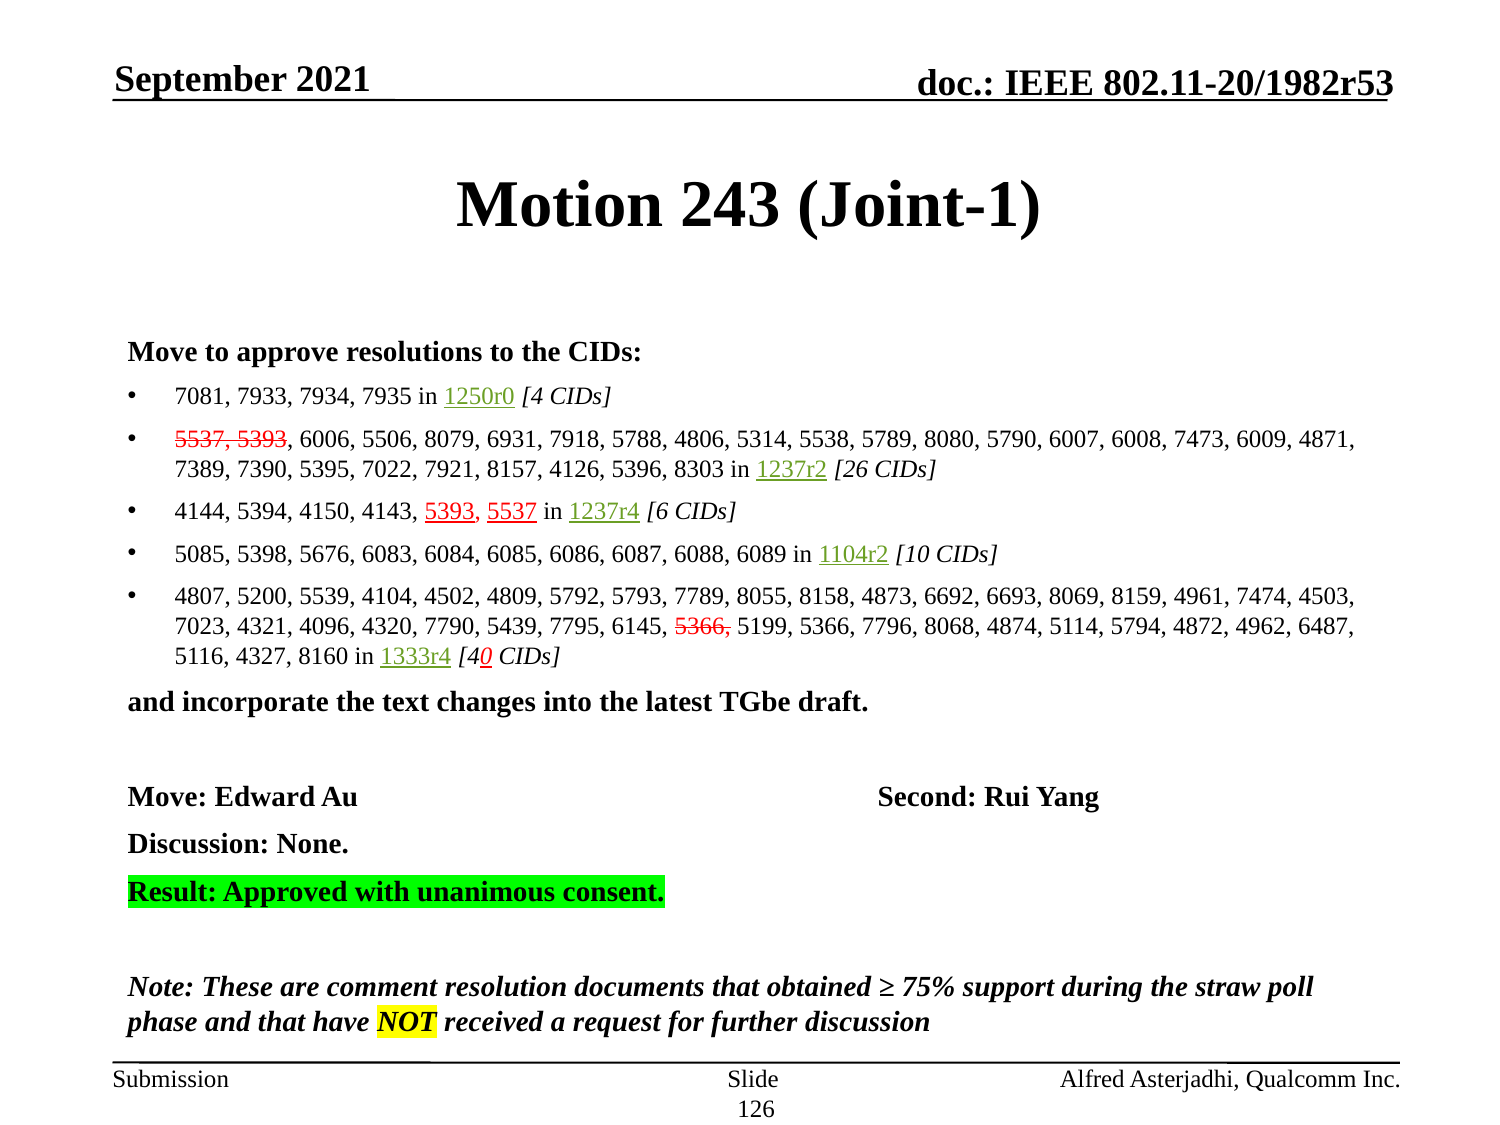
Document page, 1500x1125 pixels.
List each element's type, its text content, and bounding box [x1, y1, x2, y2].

footer Alfred Asterjadhi, Qualcomm Inc. [878, 1061, 1402, 1093]
title Motion 243 (Joint-1) [112, 112, 1388, 288]
slide_number Slide 126 [712, 1061, 800, 1123]
list Move to approve resolutions to the CIDs: 7081, 7933, 7934, 7935 in 1250r0 [4 CIDs] 5537, 5393, 6006, 5506, 8079, 6931, 7918, 5788, 4806, 5314, 5538, 5789, 8080, 5790, 6007, 6008, 7473, 6009, 4871, 7389, 7390, 5395, 7022, 7921, 8157, 4126, 5396, 8303 in 1237r2 [26 CIDs] 4144, 5394, 4150, 4143, 5393, 5537 in 1237r4 [6 CIDs] 5085, 5398, 5676, 6083, 6084, 6085, 6086, 6087, 6088, 6089 in 1104r2 [10 CIDs] 4807, 5200, 5539, 4104, 4502, 4809, 5792, 5793, 7789, 8055, 8158, 4873, 6692, 6693, 8069, 8159, 4961, 7474, 4503, 7023, 4321, 4096, 4320, 7790, 5439, 7795, 6145, 5366, 5199, 5366, 7796, 8068, 4874, 5114, 5794, 4872, 4962, 6487, 5116, 4327, 8160 in 1333r4 [40 CIDs] and incorporate the text changes into the latest TGbe draft. Move: Edward Au Second: Rui Yang Discussion: None. Result: Approved with unanimous consent. Note: These are comment resolution documents that obtained ≥ 75% support during the straw poll phase and that have NOT received a request for further discussion [112, 324, 1388, 1063]
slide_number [114, 54, 423, 100]
